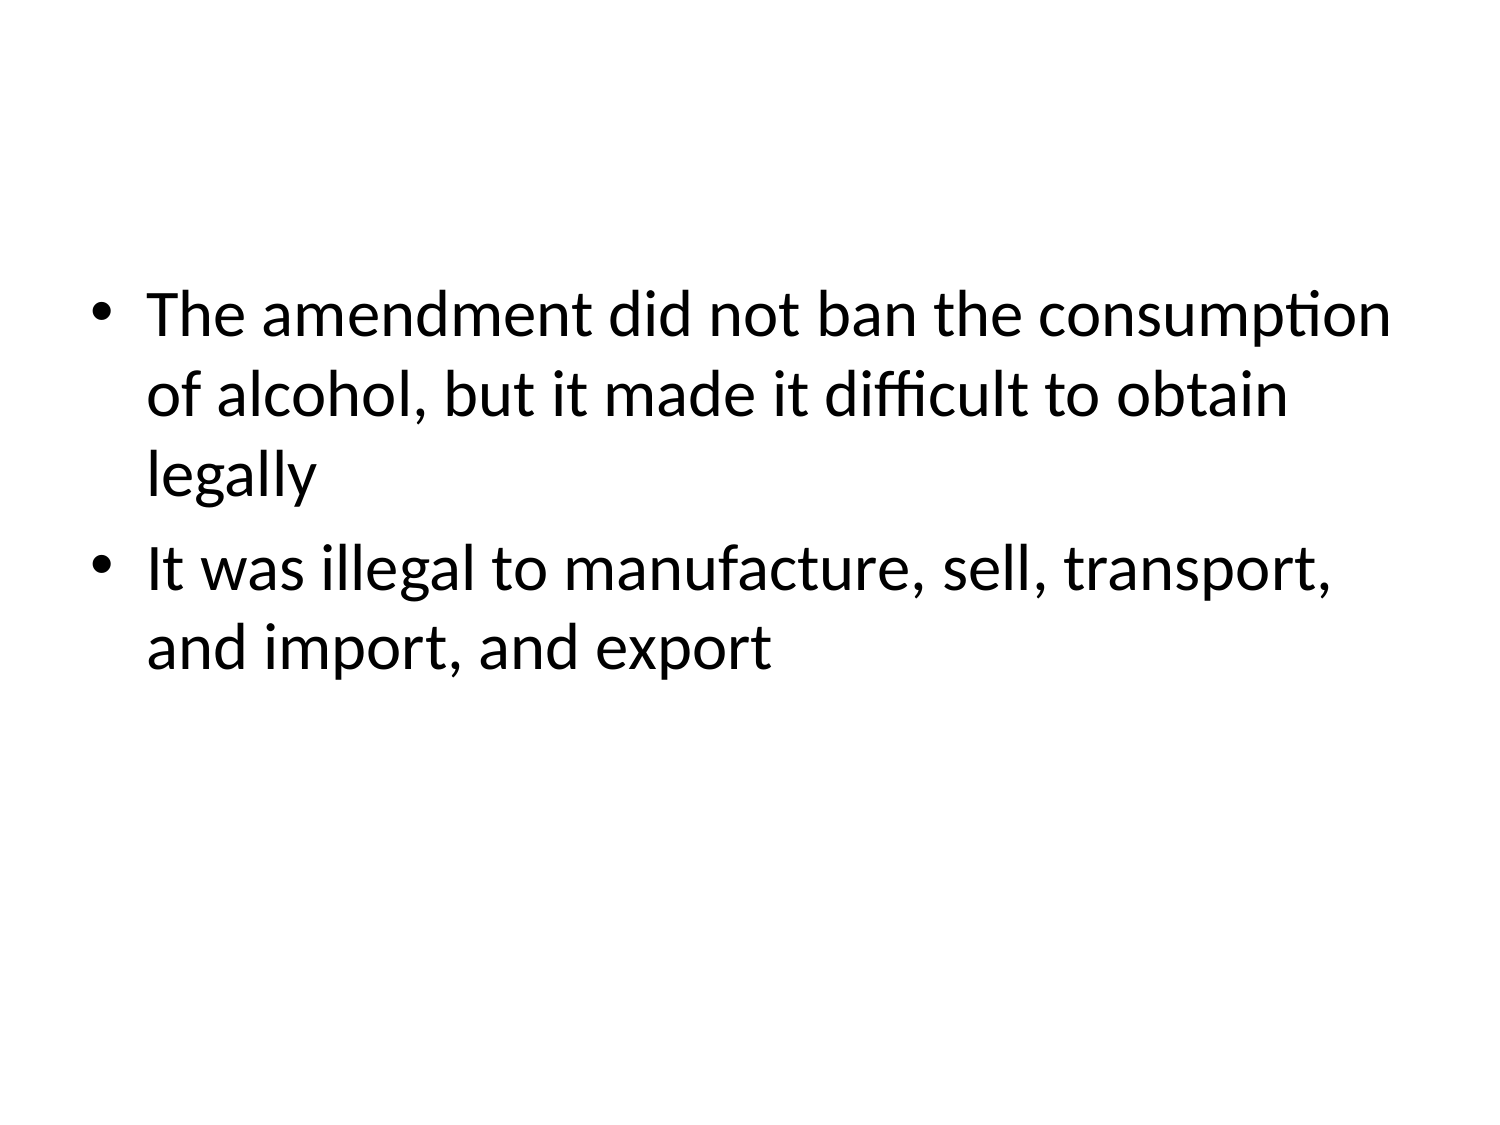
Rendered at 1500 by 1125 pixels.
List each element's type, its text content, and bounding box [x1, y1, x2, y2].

list The amendment did not ban the consumption of alcohol, but it made it difficult to obtain legally It was illegal to manufacture, sell, transport, and import, and export [75, 262, 1425, 1005]
